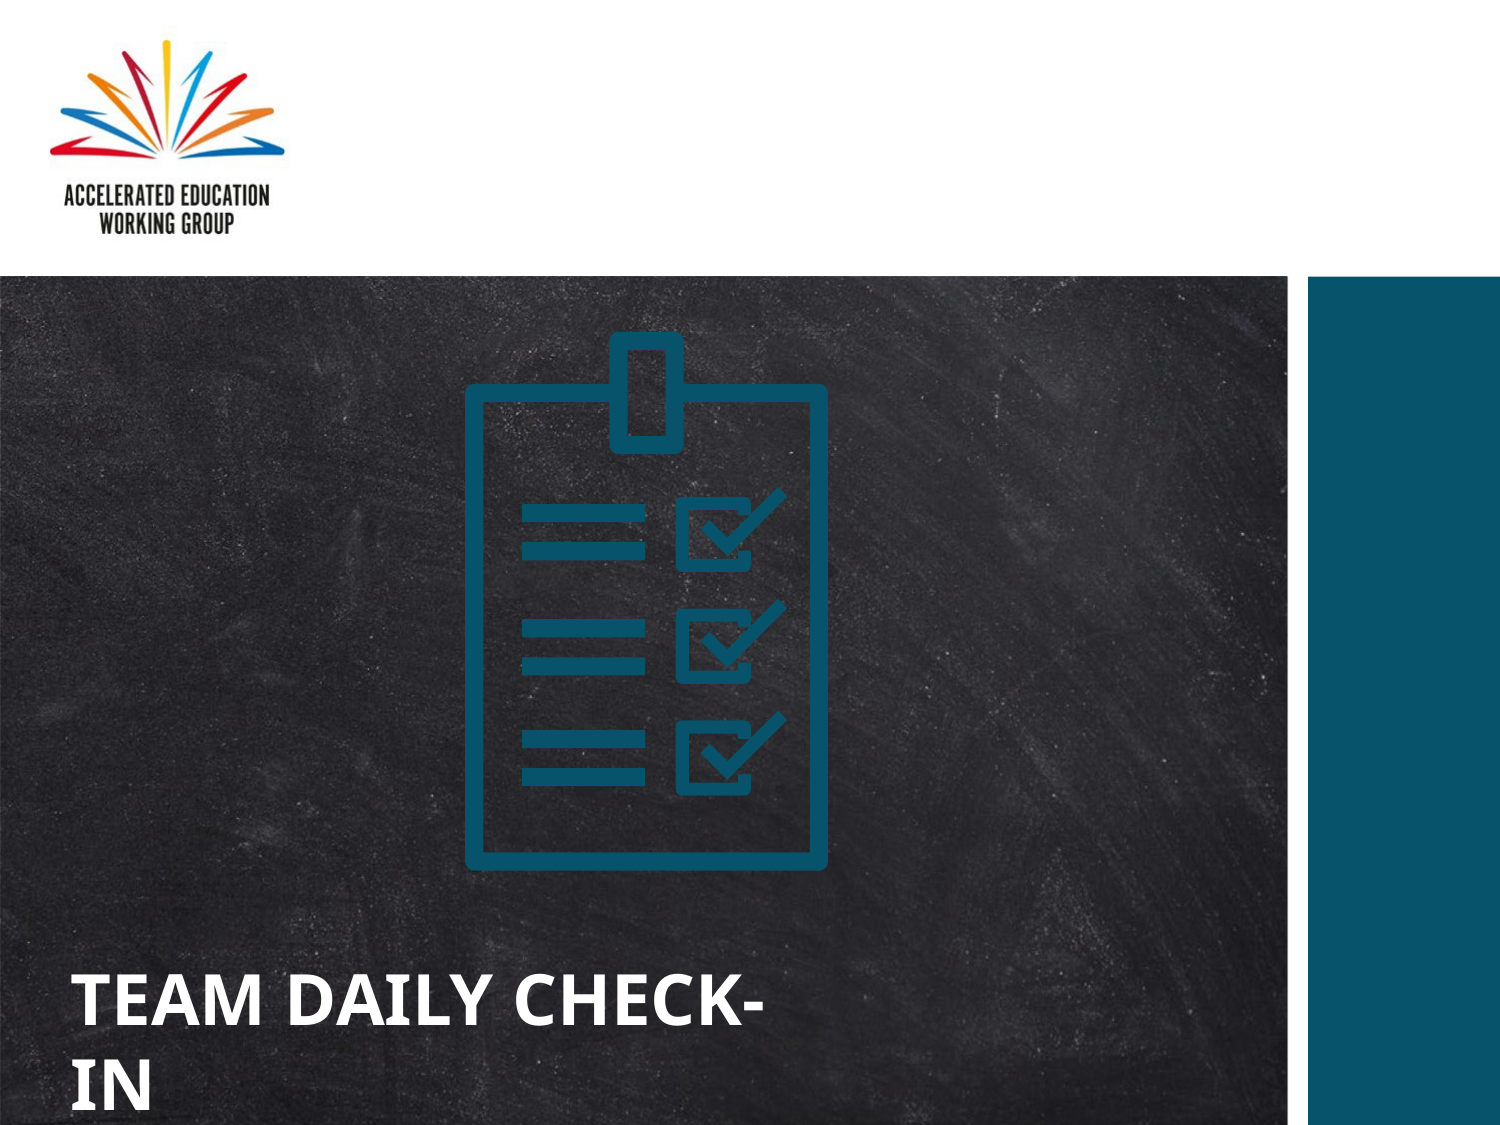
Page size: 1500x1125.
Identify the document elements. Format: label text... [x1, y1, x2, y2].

text_box [48, 25, 291, 242]
picture [0, 276, 1288, 1125]
text_box [1308, 276, 1500, 1125]
text_box TEAM DAILY CHECK-IN [68, 952, 839, 1125]
text_box [465, 331, 828, 871]
